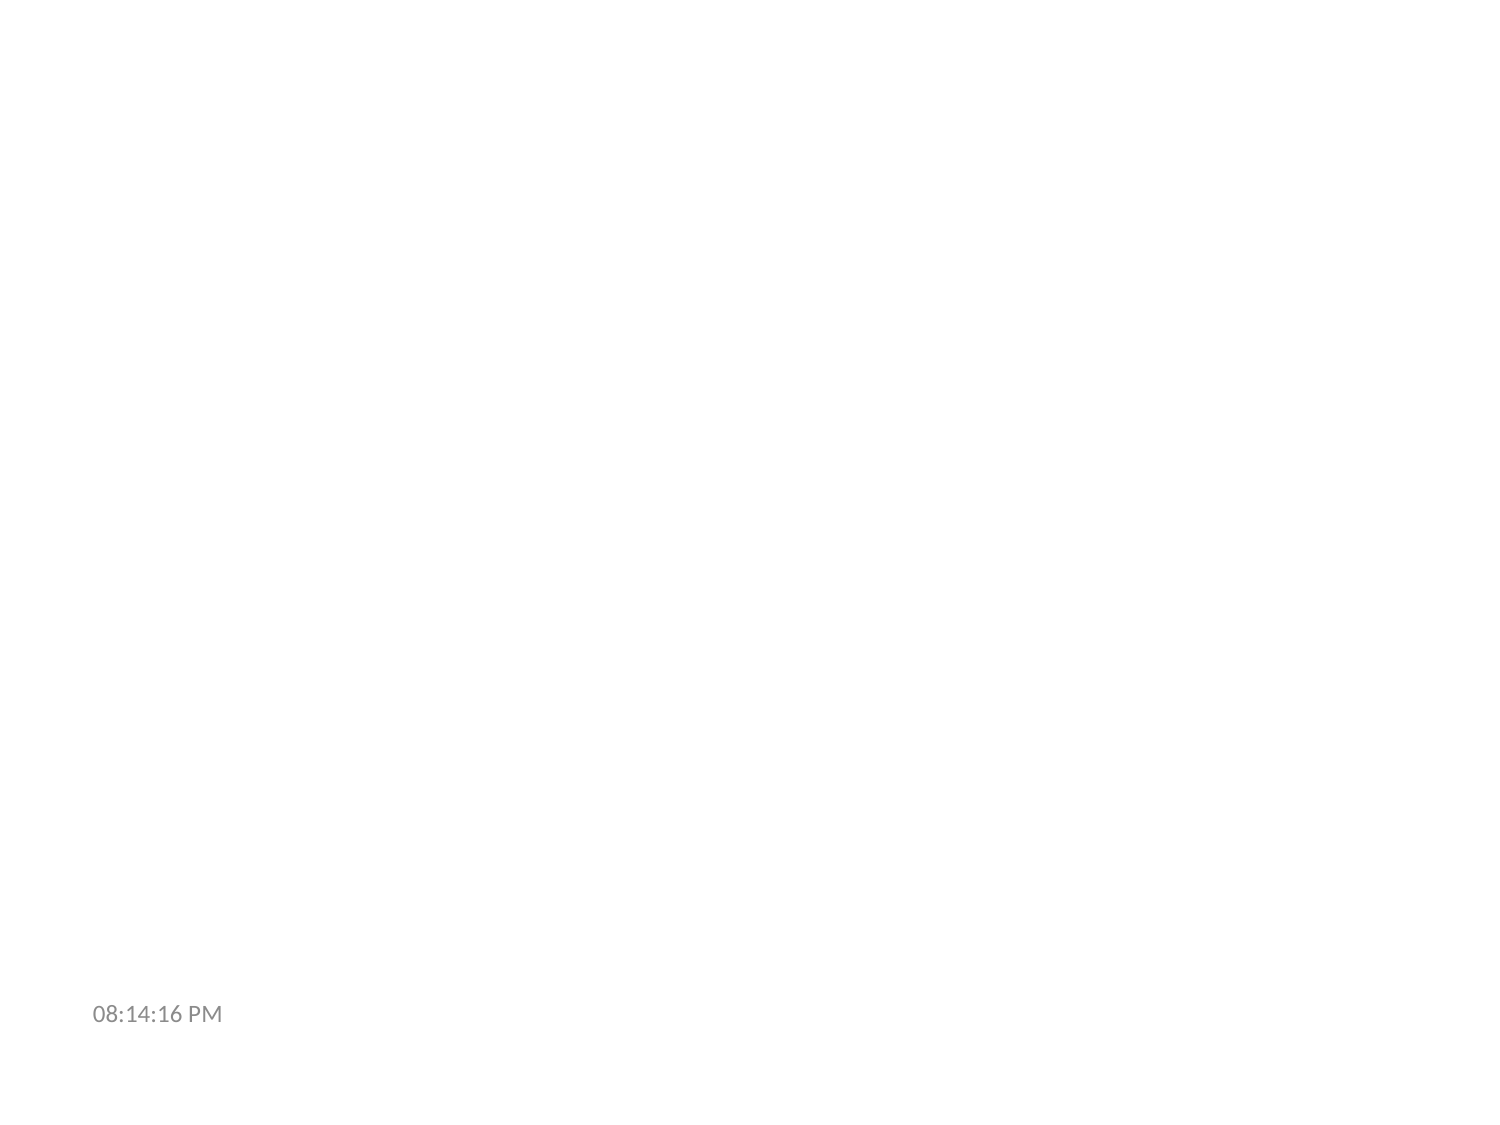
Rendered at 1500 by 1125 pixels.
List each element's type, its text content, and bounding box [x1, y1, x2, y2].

text_box 3:35:09 PM [77, 982, 428, 1043]
